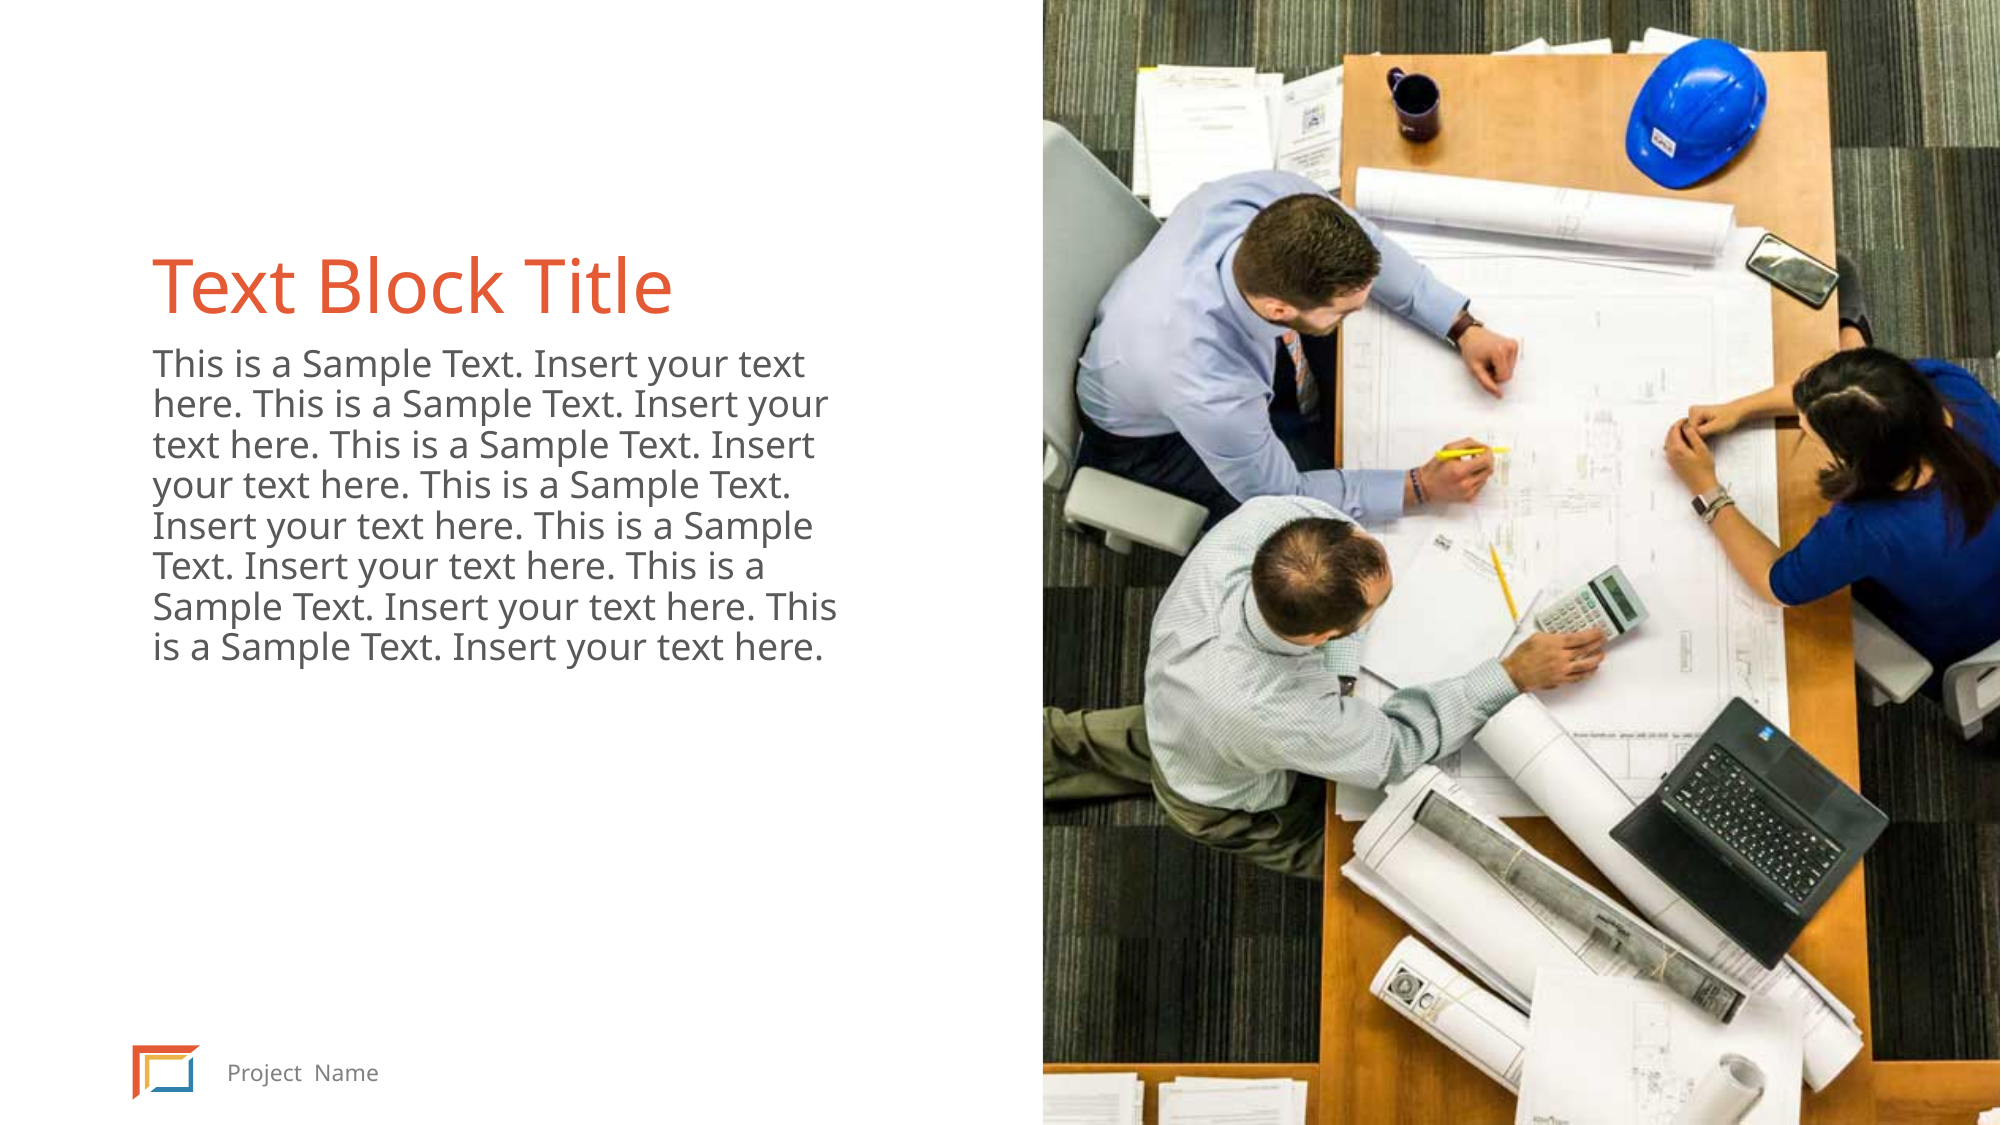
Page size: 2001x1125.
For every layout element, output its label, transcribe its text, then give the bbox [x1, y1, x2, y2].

title Text Block Title [137, 75, 783, 337]
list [1042, 0, 2000, 1125]
list This is a Sample Text. Insert your text here. This is a Sample Text. Insert your text here. This is a Sample Text. Insert your text here. This is a Sample Text. Insert your text here. This is a Sample Text. Insert your text here. This is a Sample Text. Insert your text here. This is a Sample Text. Insert your text here. [137, 337, 878, 963]
